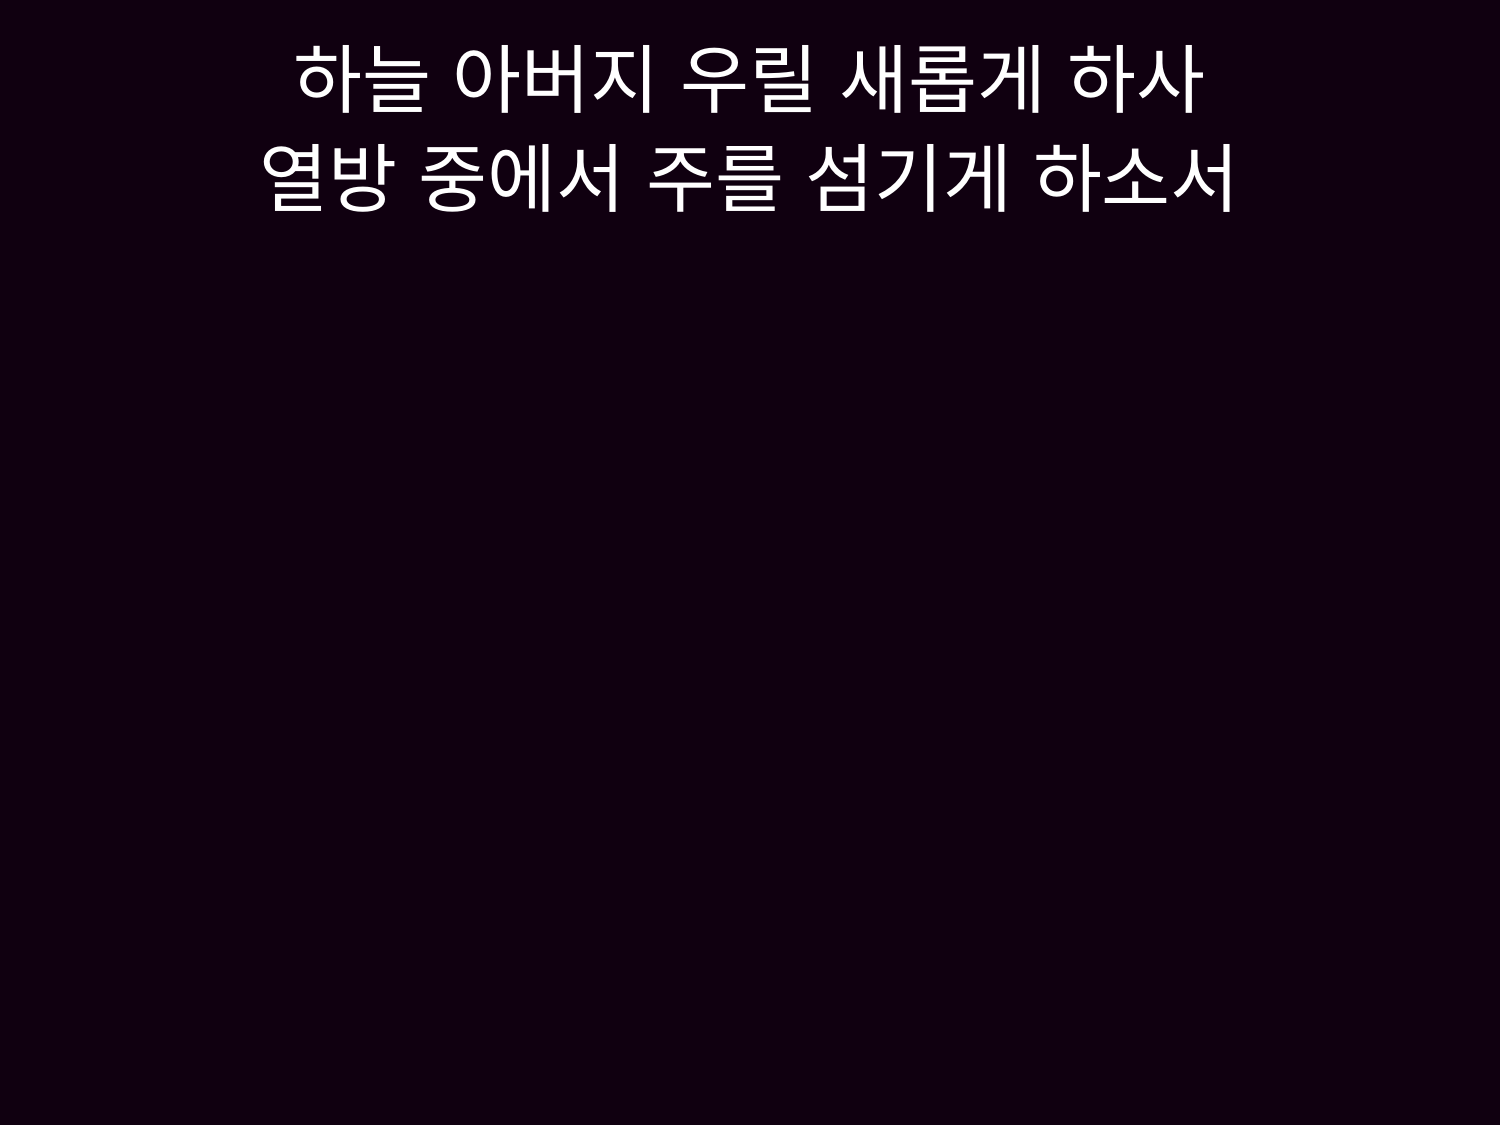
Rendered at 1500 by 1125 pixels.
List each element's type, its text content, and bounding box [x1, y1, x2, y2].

title 하늘 아버지 우릴 새롭게 하사 열방 중에서 주를 섬기게 하소서 [0, 12, 1500, 1125]
